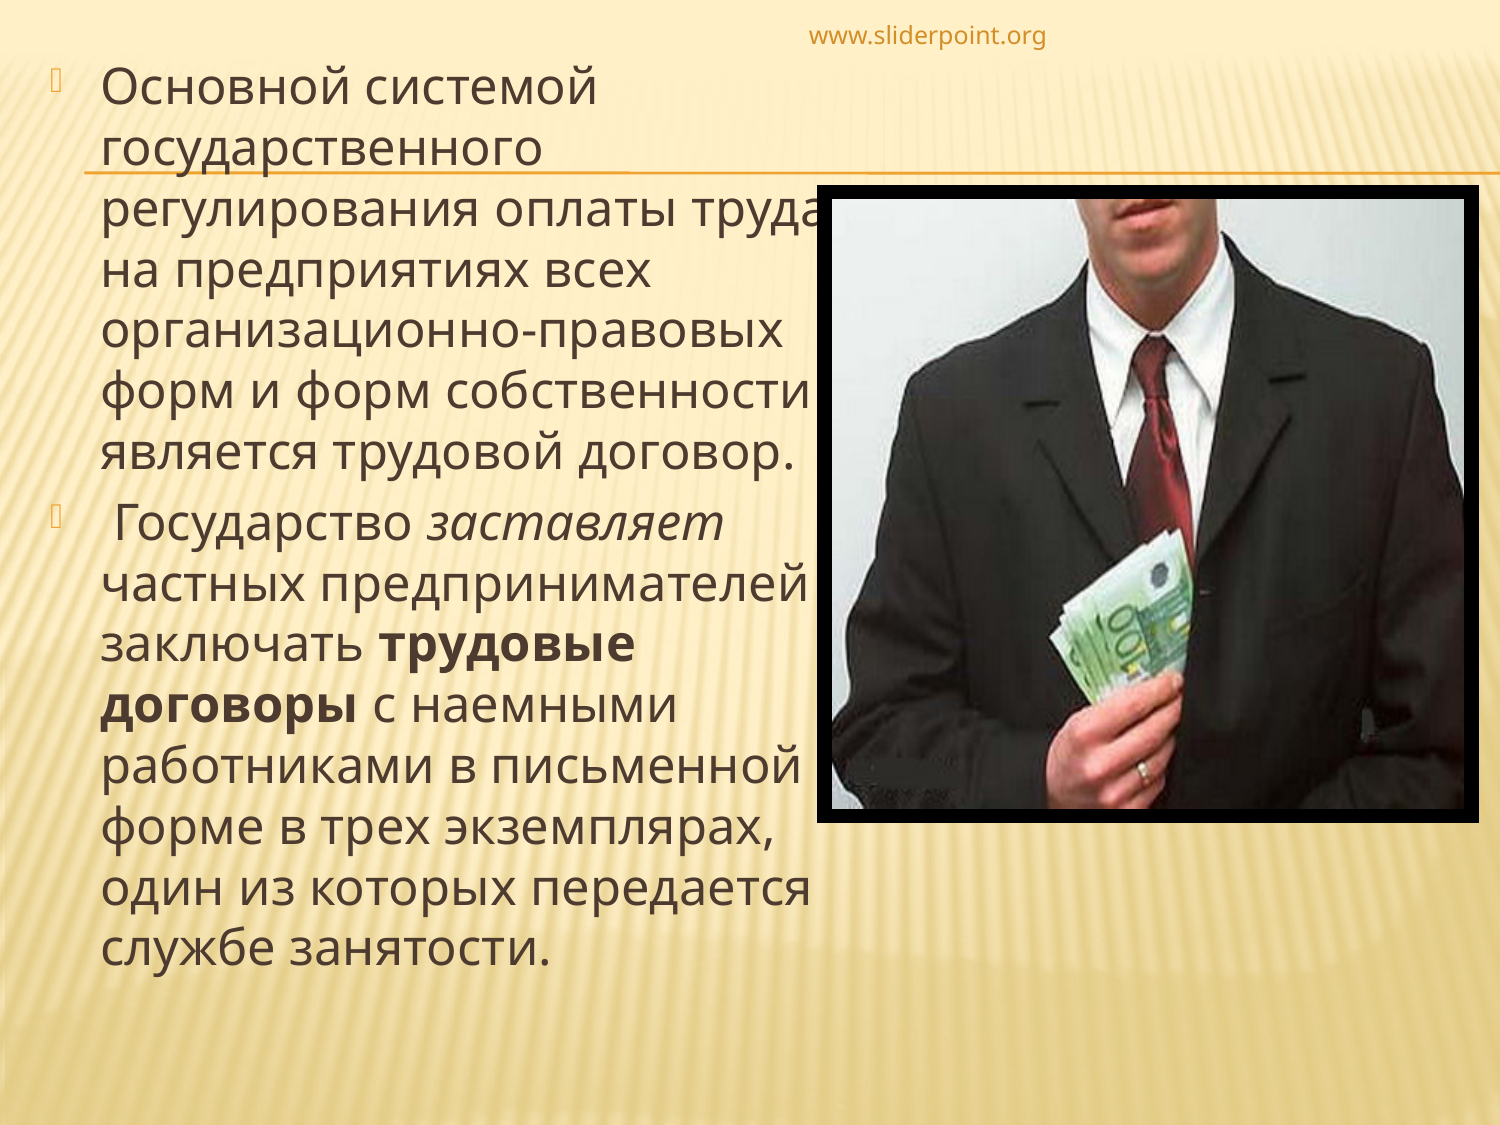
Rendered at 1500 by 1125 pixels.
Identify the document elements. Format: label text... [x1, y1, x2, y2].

picture [831, 198, 1465, 809]
footer www.sliderpoint.org [587, 12, 1063, 60]
list Основной системой государственного регулирования оплаты труда на предприятиях всех организационно-правовых форм и форм собственности является трудовой договор. Государство заставляет частных предпринимателей заключать трудовые договоры с наемными работниками в письменной форме в трех экземплярах, один из которых передается службе занятости. [35, 46, 856, 1090]
